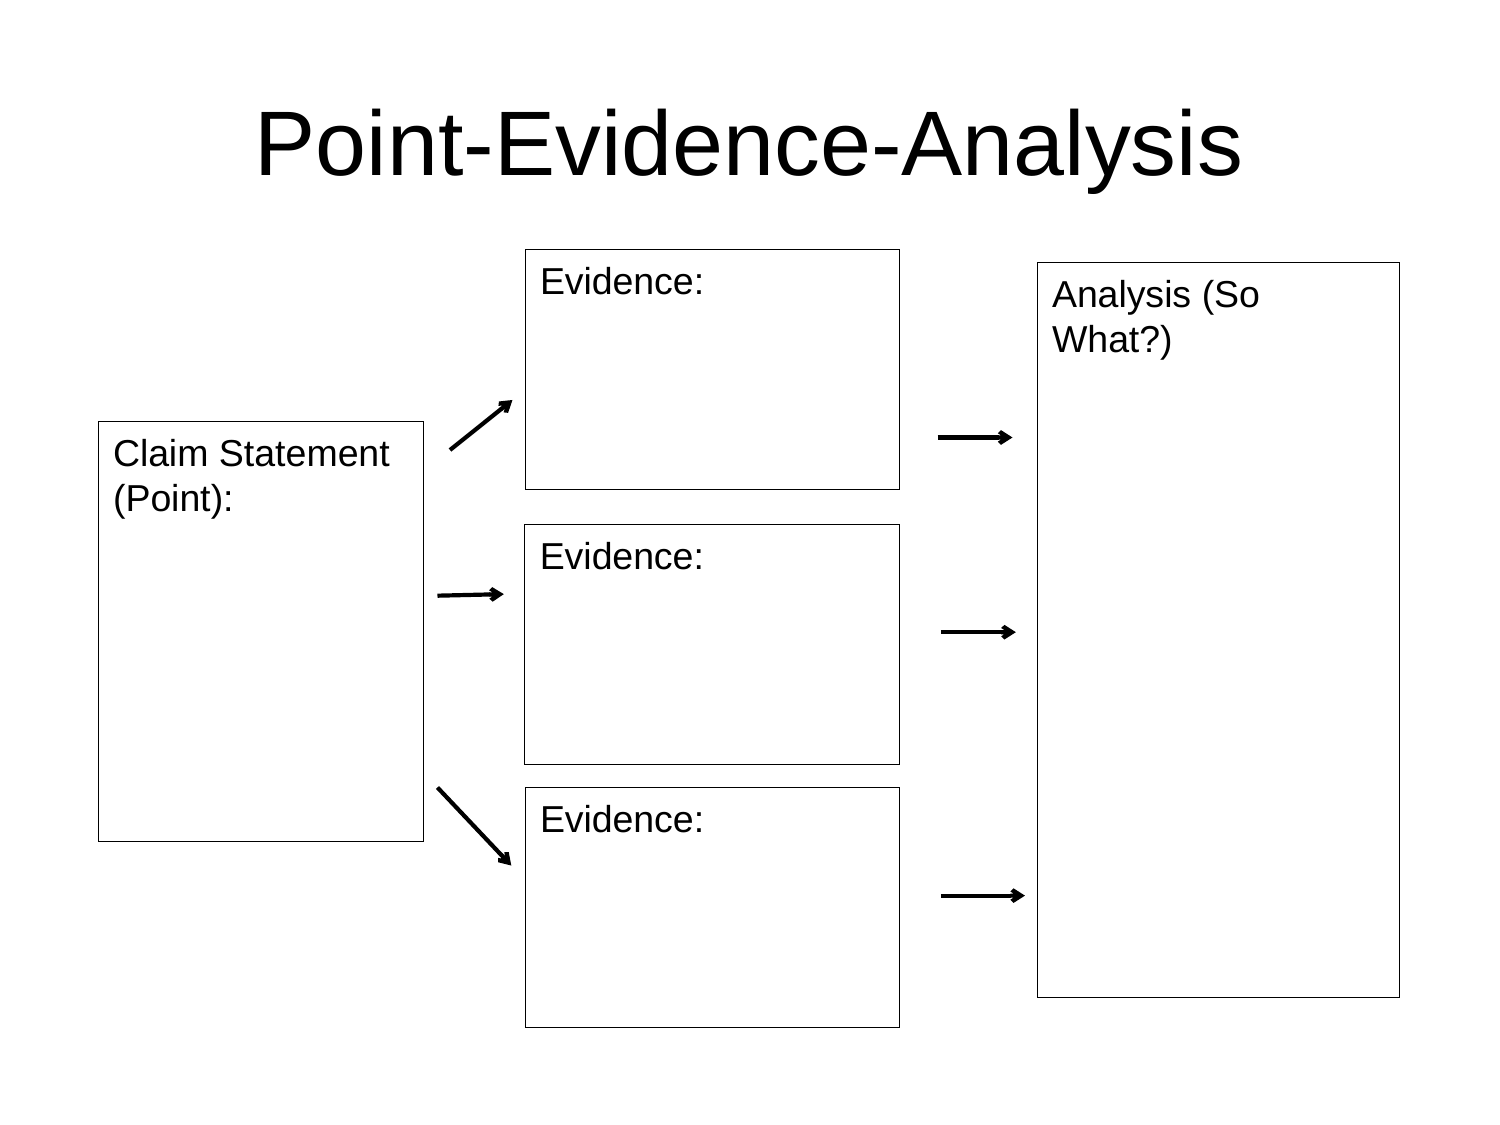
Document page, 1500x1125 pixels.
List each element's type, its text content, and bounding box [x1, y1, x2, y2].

title Point-Evidence-Analysis [75, 45, 1425, 233]
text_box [449, 399, 513, 451]
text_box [437, 787, 512, 866]
text_box Evidence: [524, 524, 900, 765]
text_box Evidence: [525, 787, 900, 1028]
text_box Analysis (So What?) [1037, 262, 1400, 998]
text_box Evidence: [525, 249, 900, 490]
text_box Claim Statement (Point): [98, 421, 424, 842]
